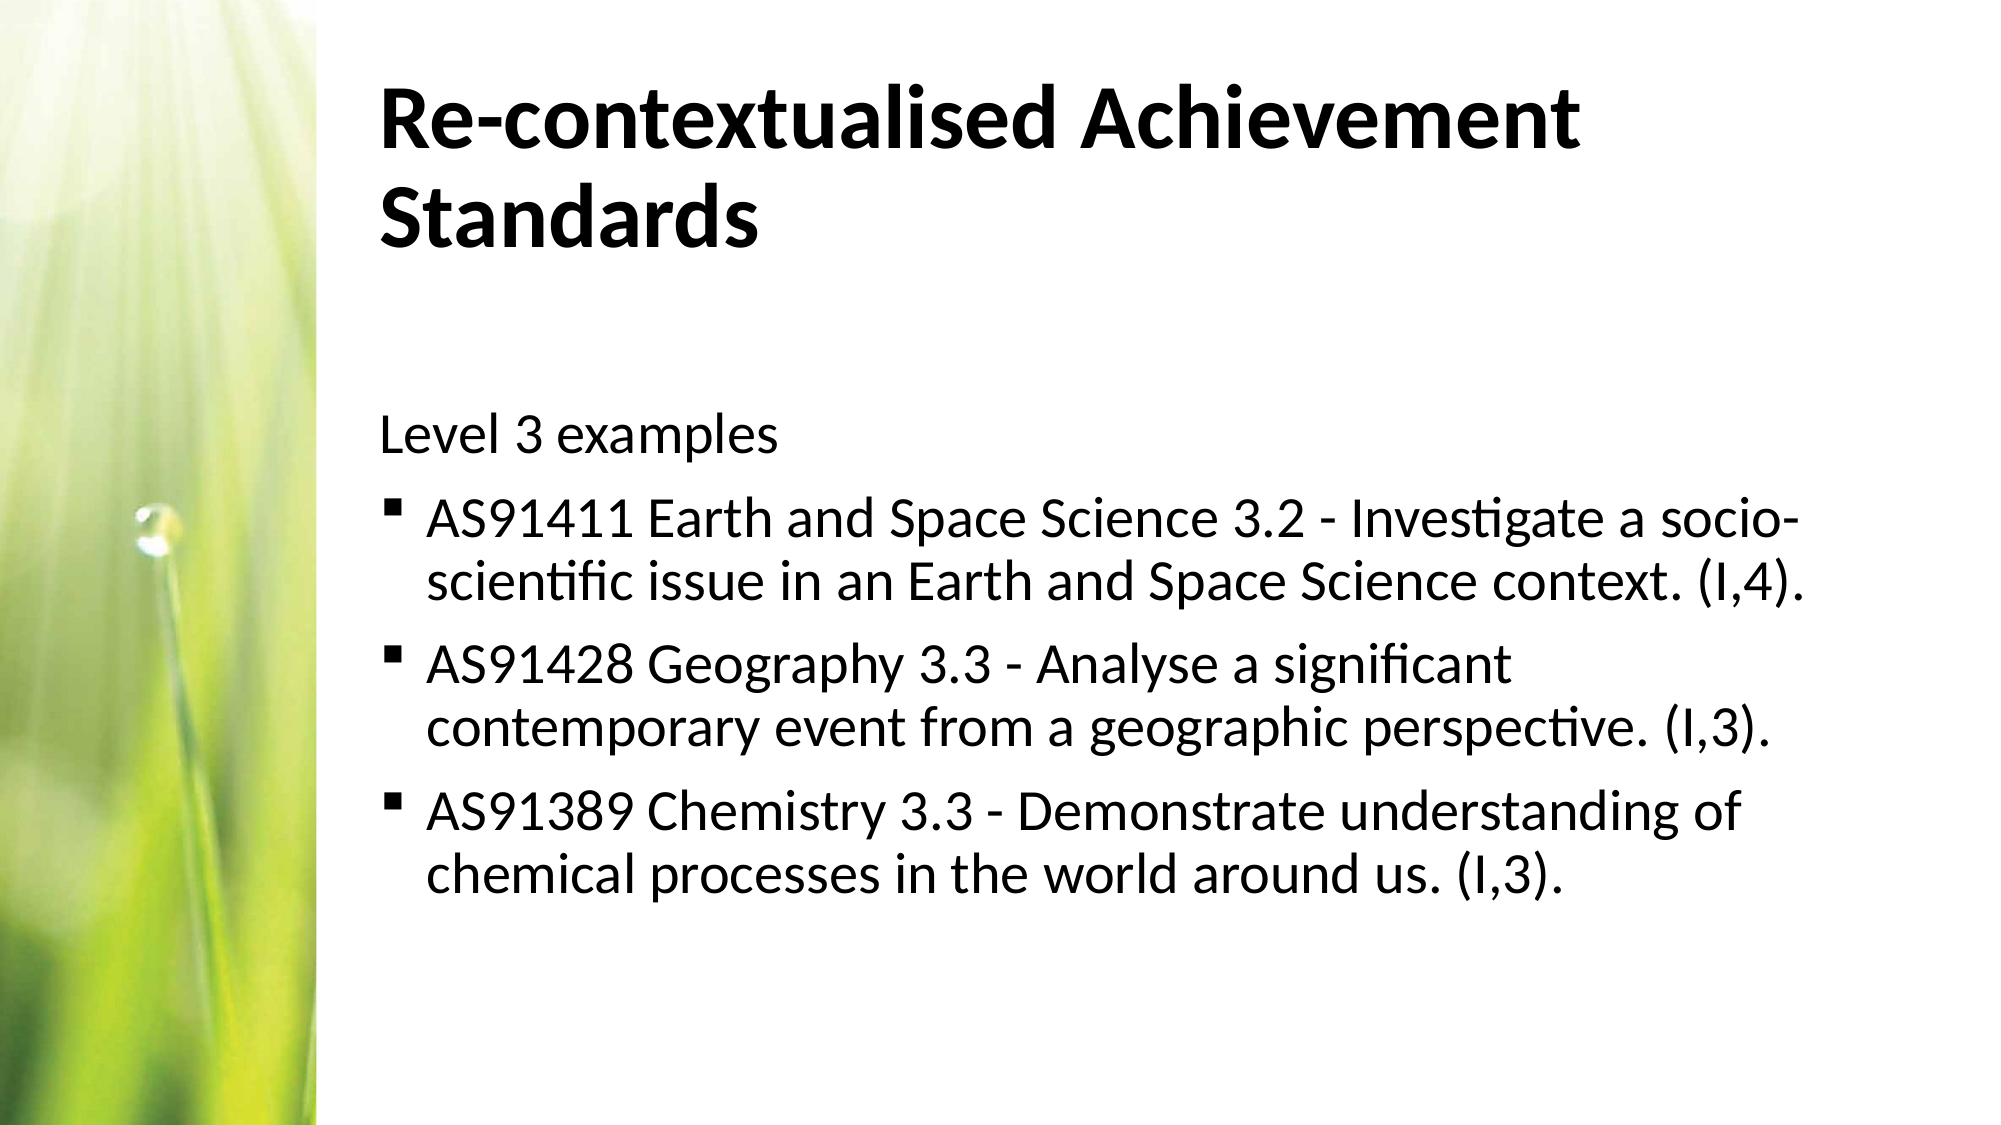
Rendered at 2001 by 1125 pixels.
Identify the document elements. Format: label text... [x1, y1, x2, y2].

picture [0, 0, 317, 1125]
title Re-contextualised Achievement Standards [364, 59, 1867, 278]
list Level 3 examples AS91411 Earth and Space Science 3.2 - Investigate a socio-scientific issue in an Earth and Space Science context. (I,4). AS91428 Geography 3.3 - Analyse a significant contemporary event from a geographic perspective. (I,3). AS91389 Chemistry 3.3 - Demonstrate understanding of chemical processes in the world around us. (I,3). [364, 395, 1867, 1042]
